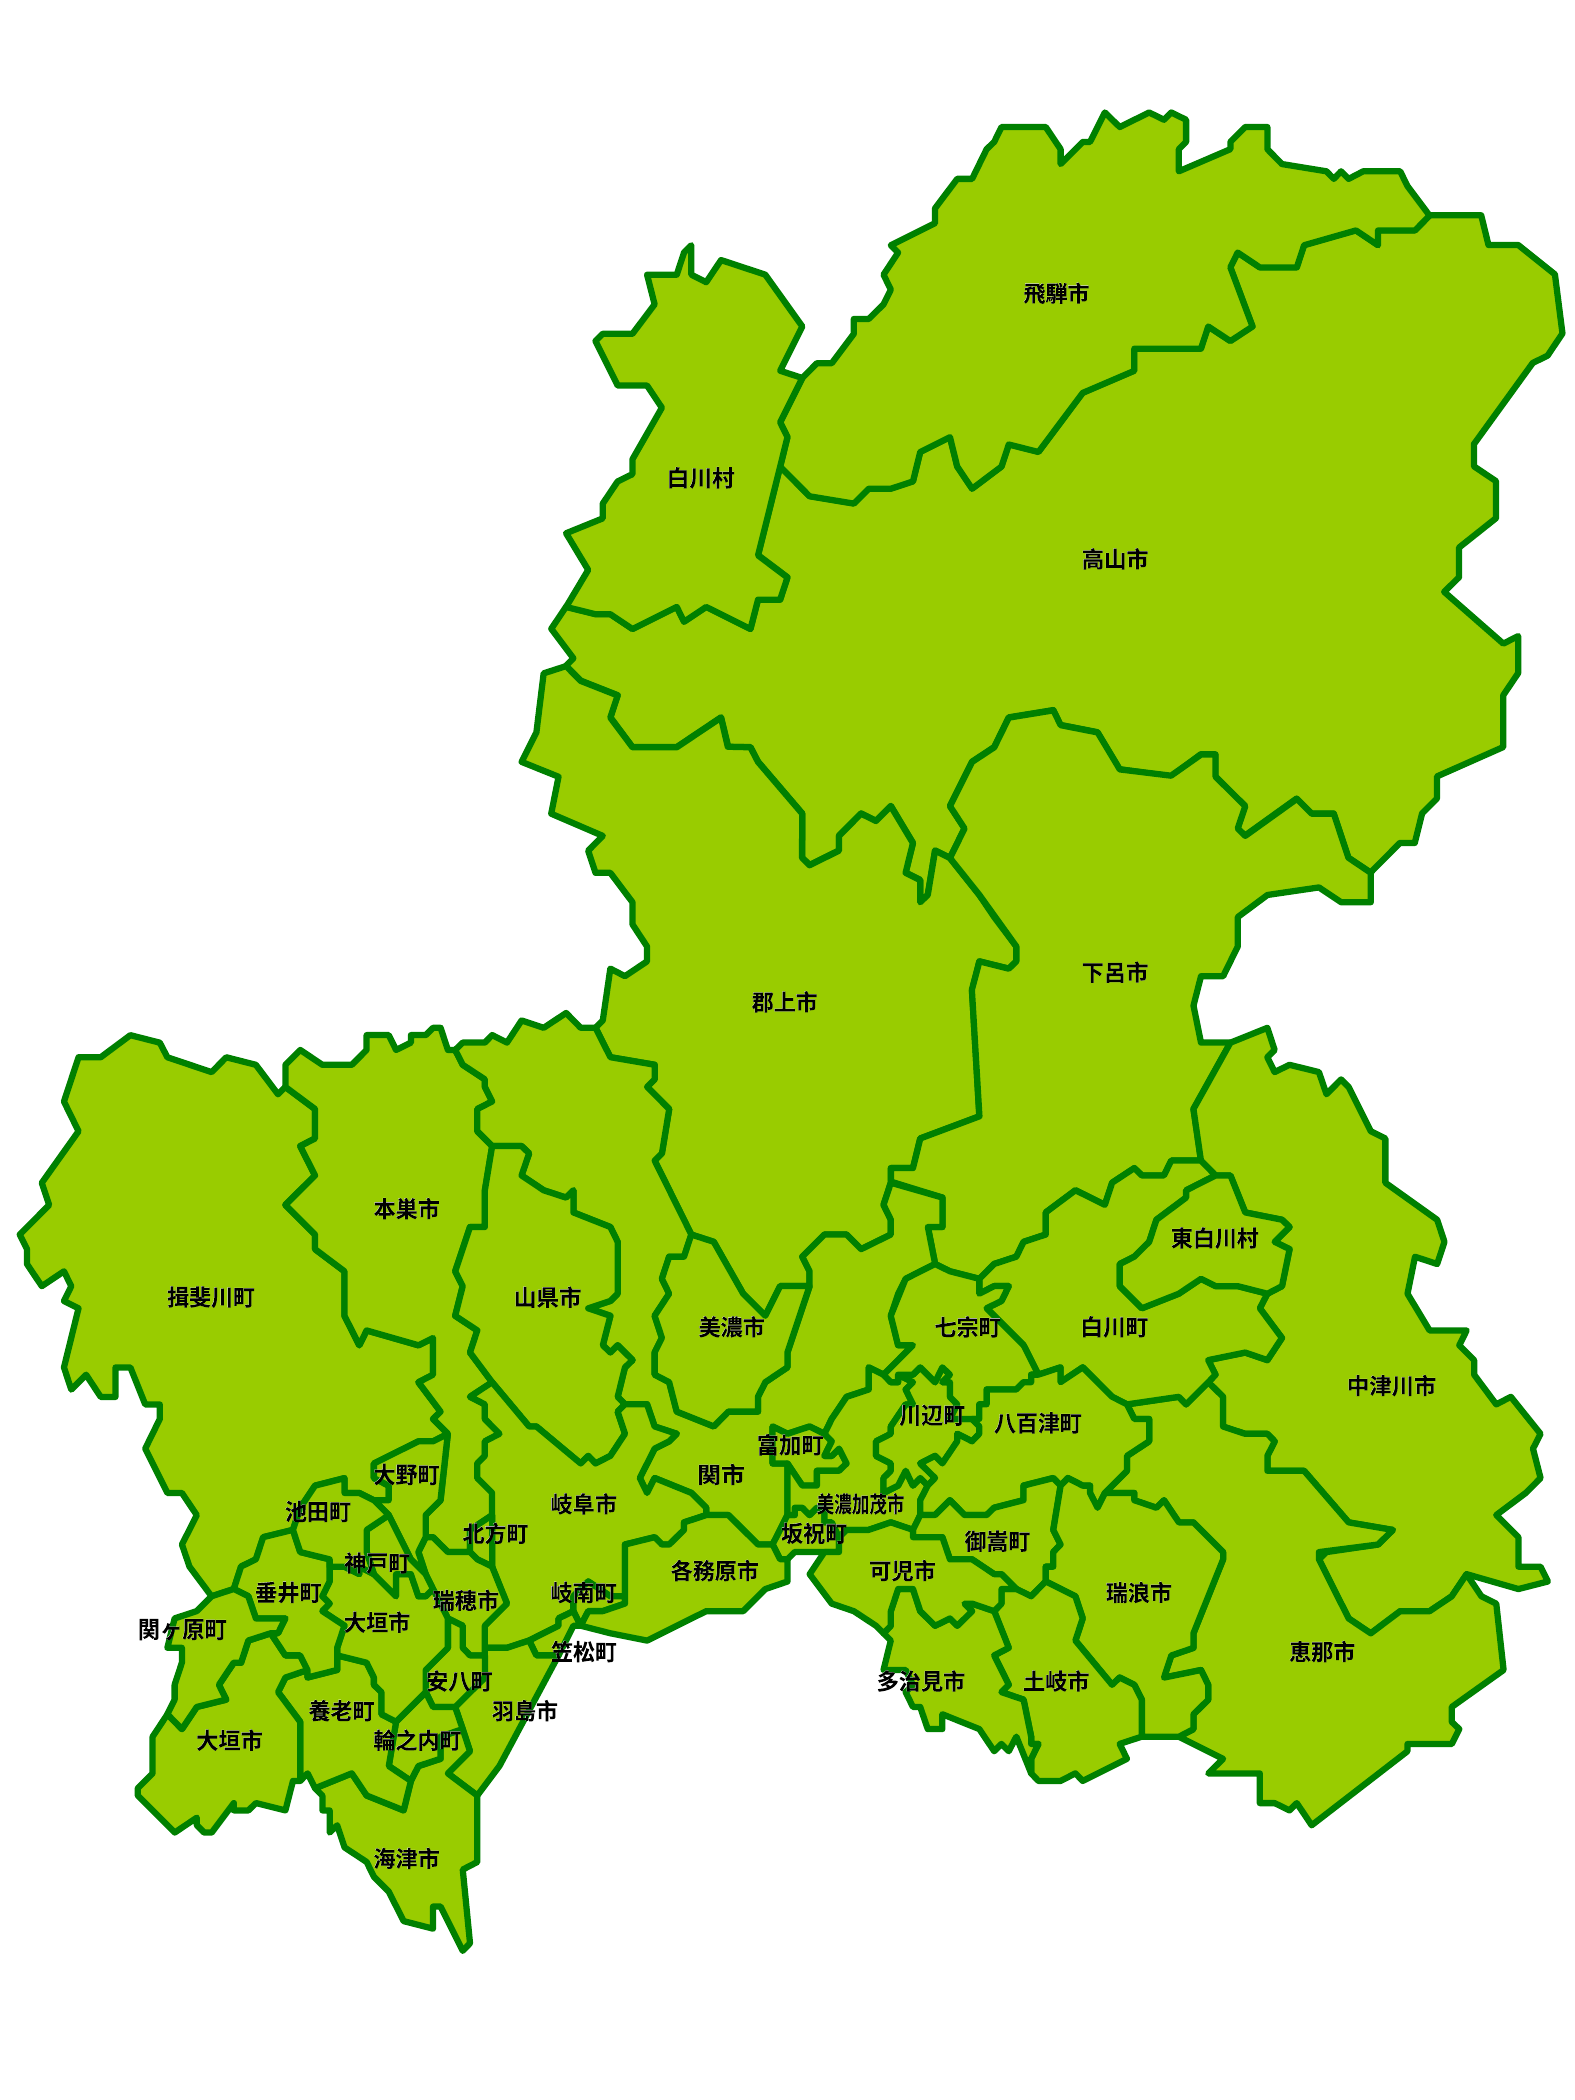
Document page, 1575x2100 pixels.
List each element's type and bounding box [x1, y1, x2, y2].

text_box [877, 1669, 965, 1693]
text_box [1082, 547, 1149, 570]
text_box [373, 1847, 440, 1870]
text_box [751, 990, 818, 1013]
text_box [816, 1492, 905, 1515]
text_box [670, 1559, 759, 1582]
text_box [899, 1404, 965, 1427]
text_box [373, 1197, 440, 1220]
text_box [993, 1411, 1082, 1435]
text_box [698, 1315, 765, 1338]
text_box [139, 1618, 227, 1641]
text_box [373, 1463, 440, 1486]
text_box [308, 1699, 375, 1722]
text_box [1171, 1226, 1259, 1250]
text_box [757, 1433, 824, 1456]
text_box [550, 1581, 617, 1604]
text_box [432, 1589, 499, 1612]
text_box [1289, 1640, 1355, 1663]
text_box [255, 1581, 322, 1604]
text_box [1082, 1315, 1149, 1338]
text_box [167, 1285, 255, 1309]
text_box [19, 112, 1563, 1951]
text_box [515, 1285, 581, 1309]
text_box [550, 1492, 617, 1515]
text_box [285, 1500, 351, 1523]
text_box [426, 1669, 493, 1693]
text_box [964, 1529, 1030, 1553]
text_box [344, 1610, 410, 1634]
text_box [781, 1522, 847, 1545]
text_box [869, 1559, 936, 1582]
text_box [1105, 1581, 1172, 1604]
text_box [668, 466, 735, 489]
text_box [344, 1551, 410, 1575]
text_box [1023, 1669, 1089, 1693]
text_box [196, 1728, 263, 1752]
text_box [934, 1315, 1001, 1338]
text_box [373, 1728, 462, 1752]
text_box [1348, 1374, 1436, 1397]
text_box [1023, 281, 1089, 305]
text_box [462, 1522, 528, 1545]
text_box [1082, 961, 1148, 984]
text_box [491, 1699, 558, 1722]
text_box [698, 1463, 745, 1486]
text_box [550, 1640, 617, 1663]
